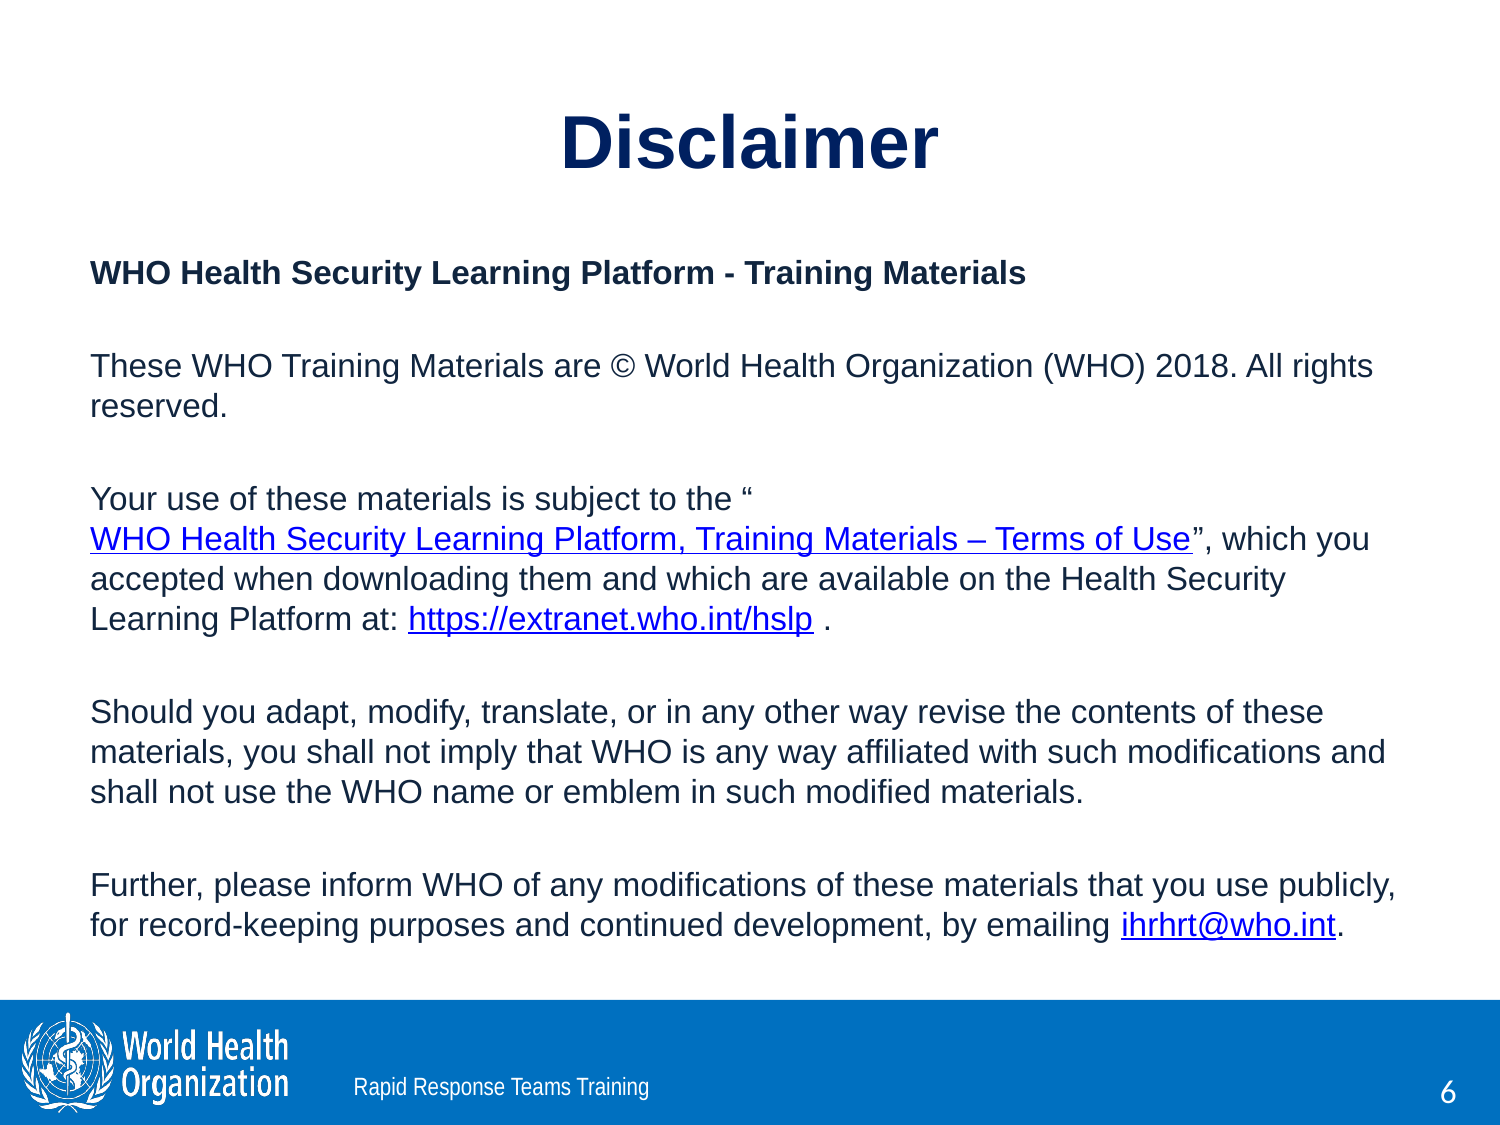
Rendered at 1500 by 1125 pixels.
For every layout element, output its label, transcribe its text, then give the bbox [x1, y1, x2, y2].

title Disclaimer [75, 45, 1425, 233]
list WHO Health Security Learning Platform - Training Materials These WHO Training Materials are © World Health Organization (WHO) 2018. All rights reserved. Your use of these materials is subject to the “WHO Health Security Learning Platform, Training Materials – Terms of Use”, which you accepted when downloading them and which are available on the Health Security Learning Platform at: https://extranet.who.int/hslp . Should you adapt, modify, translate, or in any other way revise the contents of these materials, you shall not imply that WHO is any way affiliated with such modifications and shall not use the WHO name or emblem in such modified materials. Further, please inform WHO of any modifications of these materials that you use publicly, for record-keeping purposes and continued development, by emailing ihrhrt@who.int. [75, 243, 1425, 986]
picture [21, 1012, 288, 1113]
